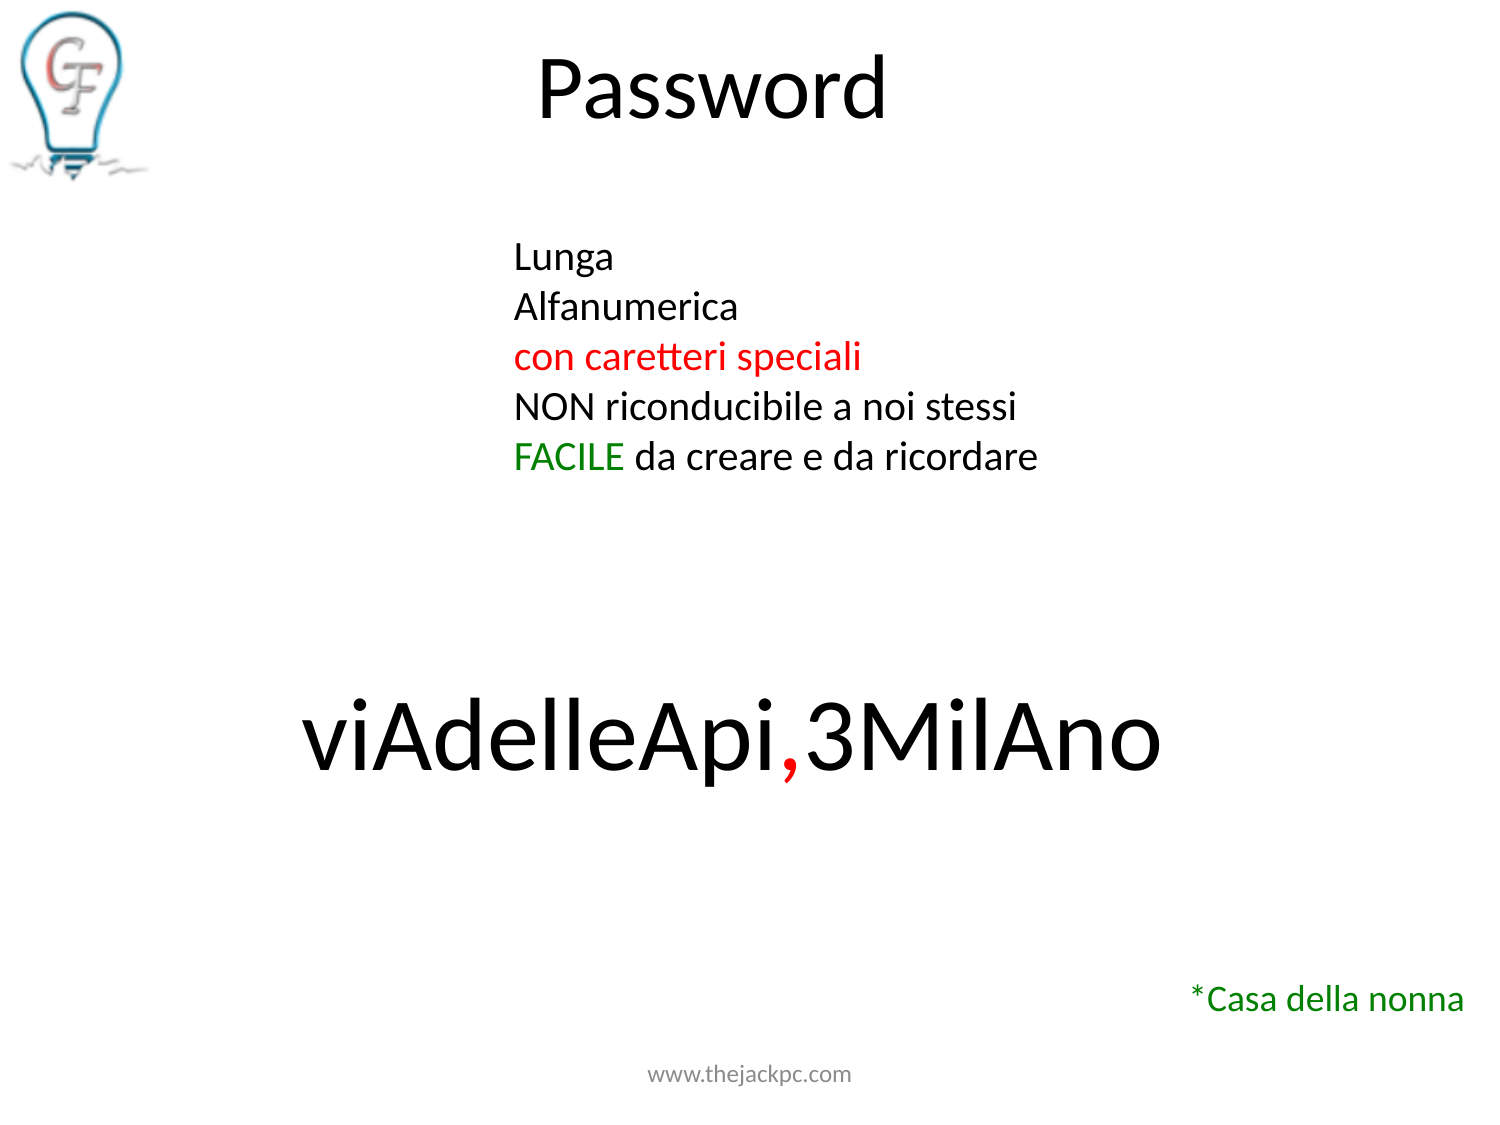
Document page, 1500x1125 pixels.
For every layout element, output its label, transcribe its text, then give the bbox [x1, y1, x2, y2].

text_box Lunga Alfanumerica con caretteri speciali NON riconducibile a noi stessi FACILE da creare e da ricordare [499, 221, 1080, 487]
text_box *Casa della nonna [1173, 966, 1481, 1027]
text_box viAdelleApi,3MilAno [255, 658, 1211, 799]
title Password [154, 9, 1352, 156]
picture [0, 0, 151, 203]
footer www.thejackpc.com [512, 1042, 988, 1103]
